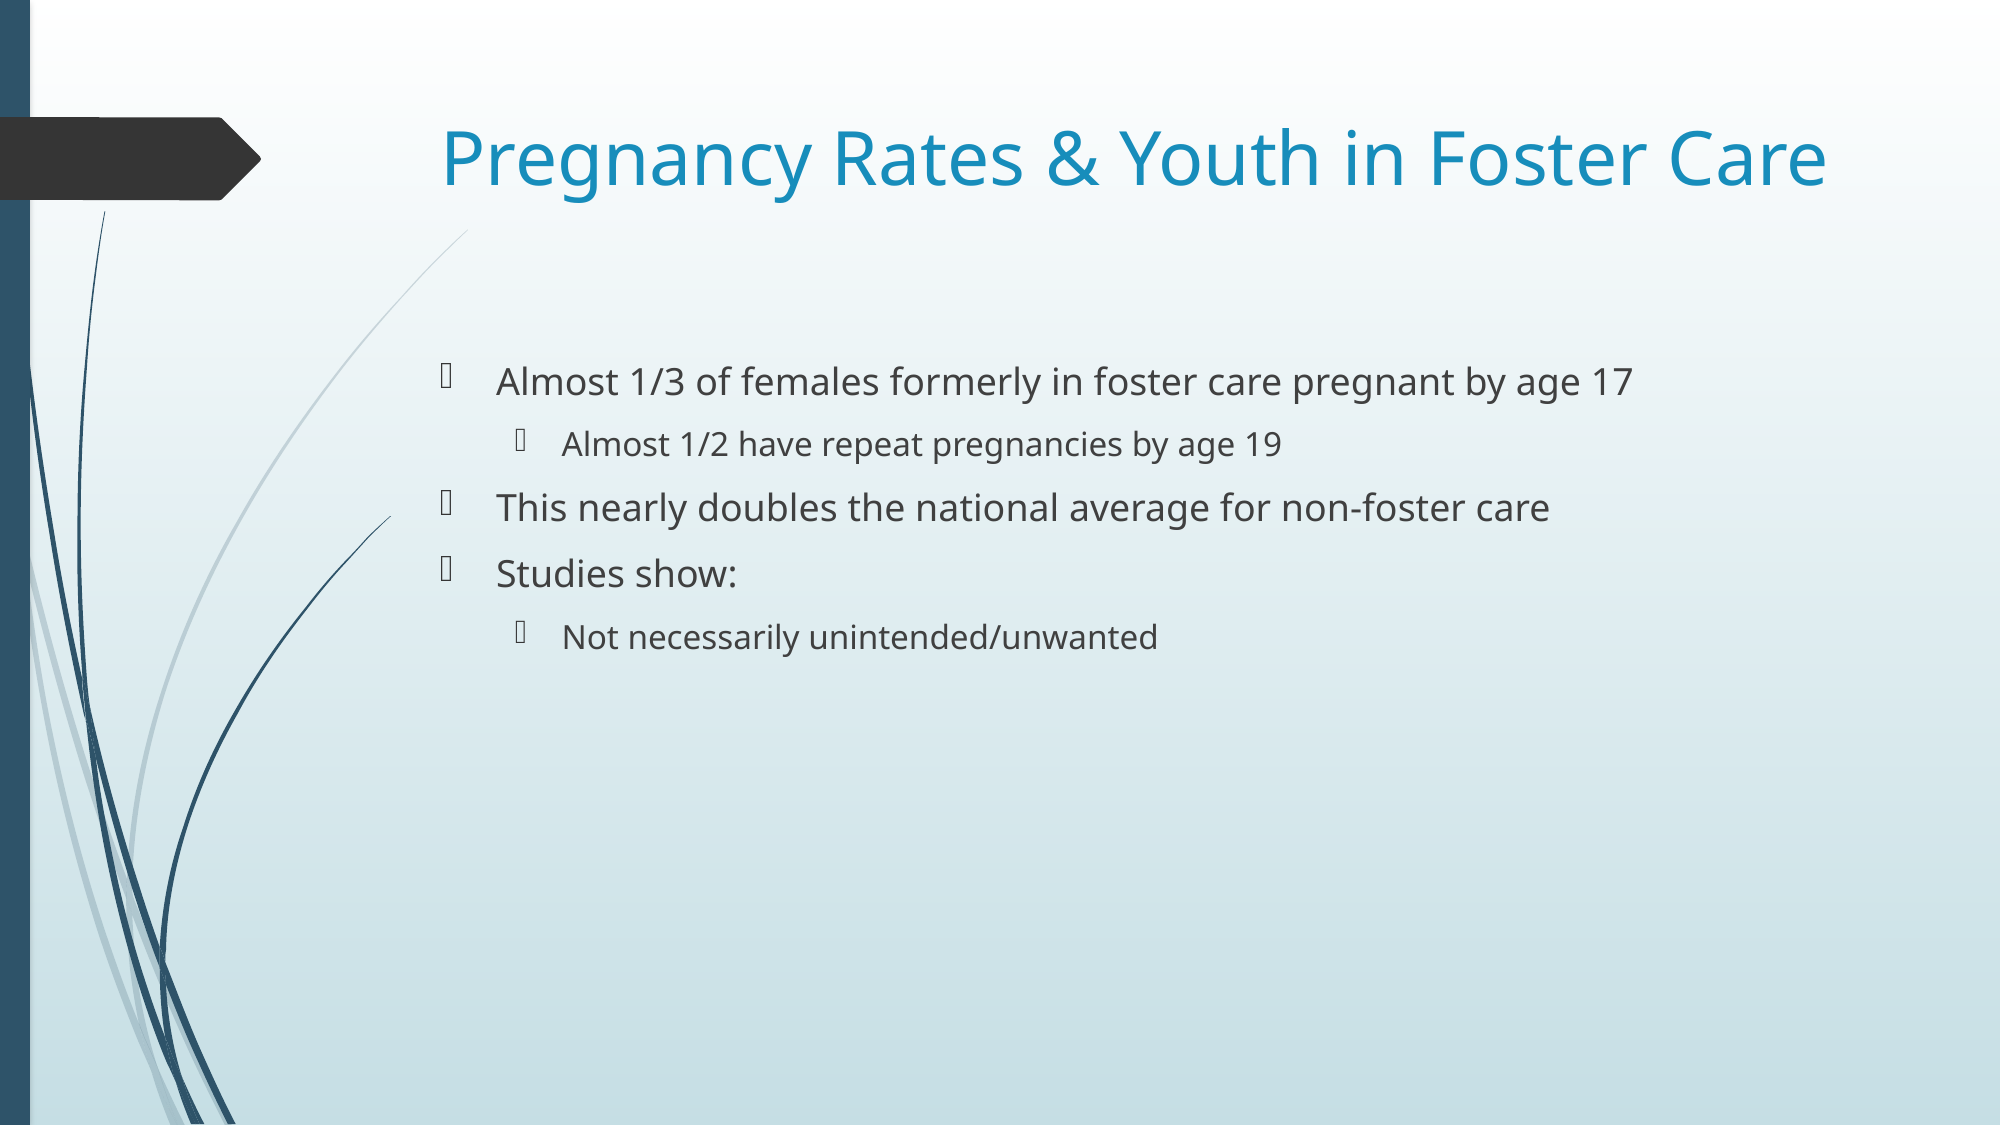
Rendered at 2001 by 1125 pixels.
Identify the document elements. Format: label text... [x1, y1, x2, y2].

list Almost 1/3 of females formerly in foster care pregnant by age 17 Almost 1/2 have repeat pregnancies by age 19 This nearly doubles the national average for non-foster care Studies show: Not necessarily unintended/unwanted [424, 350, 1888, 970]
title Pregnancy Rates & Youth in Foster Care [425, 102, 1888, 313]
